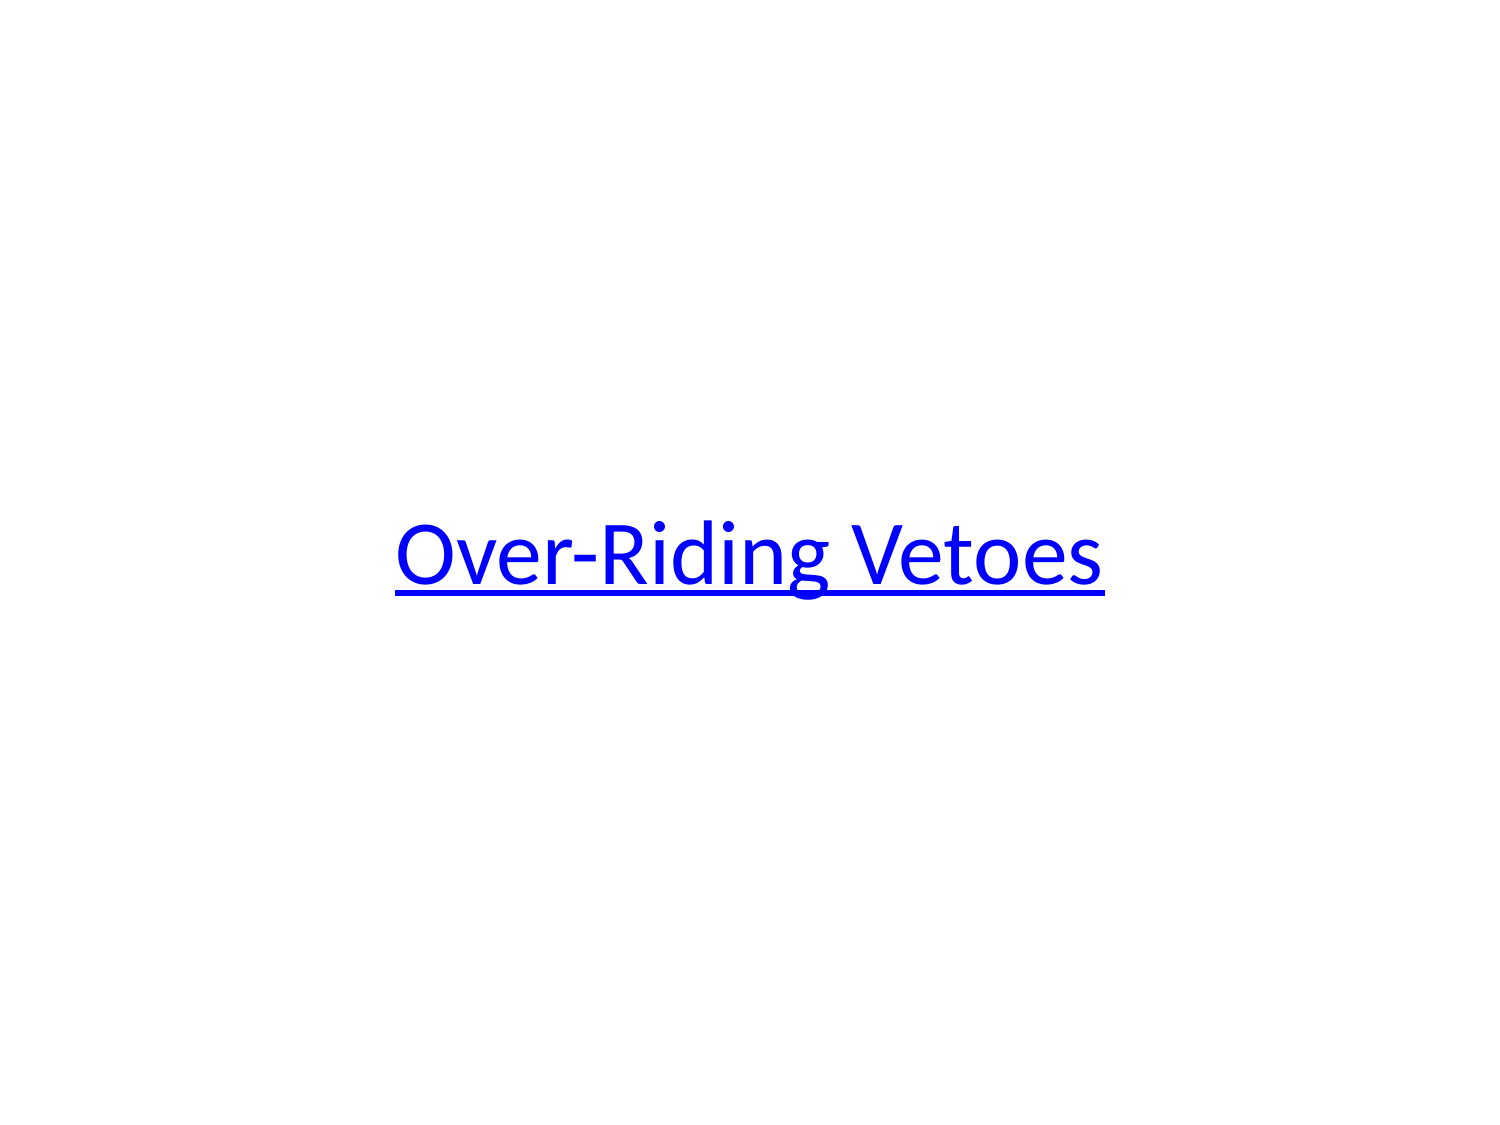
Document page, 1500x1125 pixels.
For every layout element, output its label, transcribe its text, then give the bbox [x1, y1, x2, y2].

title Over-Riding Vetoes [74, 44, 1426, 1051]
